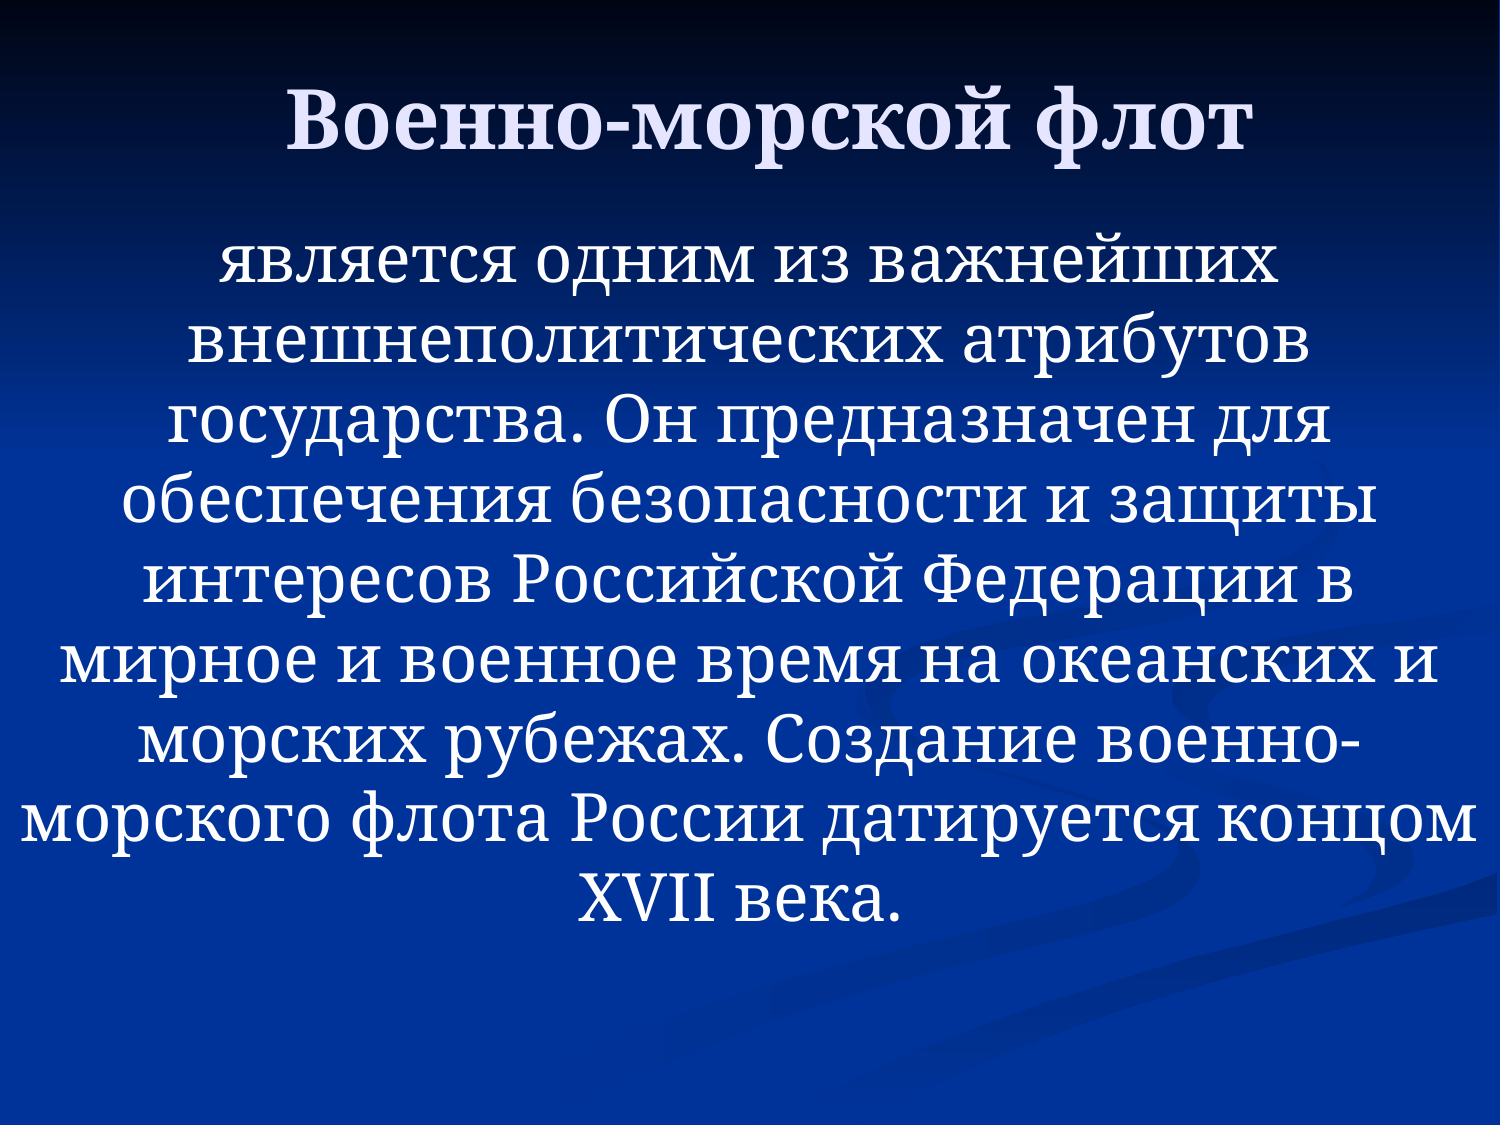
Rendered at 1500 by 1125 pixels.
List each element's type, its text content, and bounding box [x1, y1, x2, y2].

title Военно-морской флот [0, 0, 1500, 207]
subtitle является одним из важнейших внешнеполитических атрибутов государства. Он предназначен для обеспечения безопасности и защиты интересов Российской Федерации в мирное и военное время на океанских и морских рубежах. Создание военно-морского флота России датируется концом XVII века. [0, 207, 1500, 1125]
